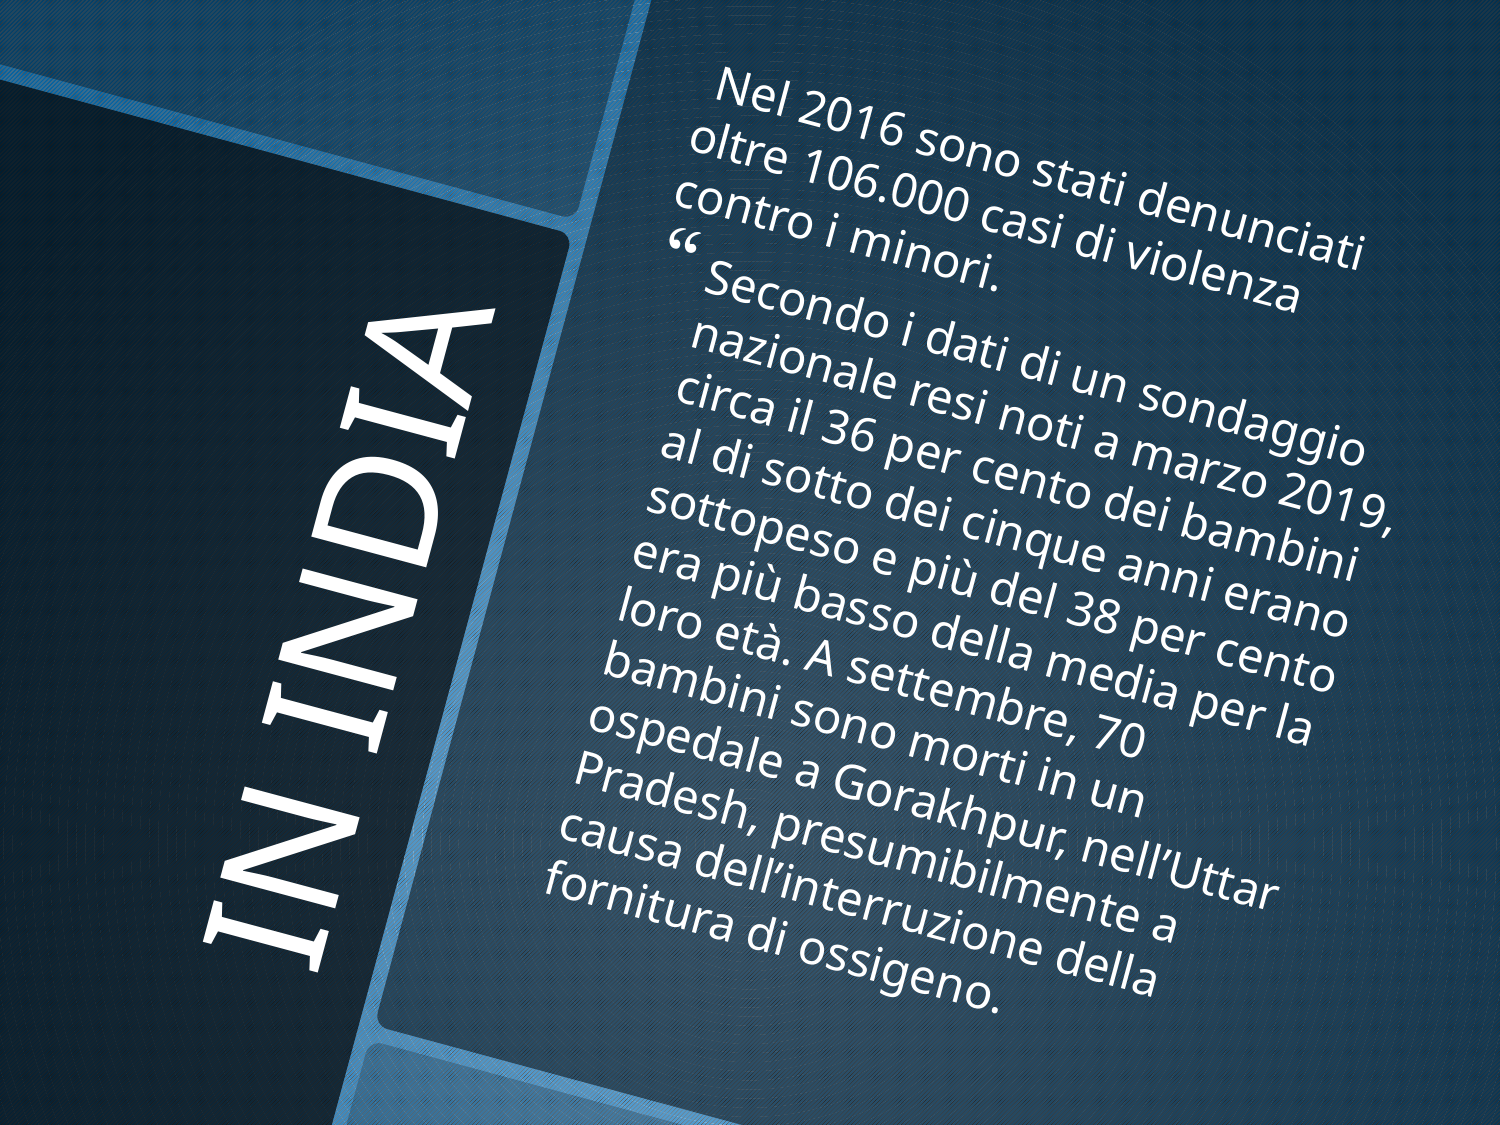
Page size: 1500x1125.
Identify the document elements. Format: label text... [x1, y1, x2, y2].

title IN INDIA [69, 181, 554, 1056]
list Nel 2016 sono stati denunciati oltre 106.000 casi di violenza contro i minori. Secondo i dati di un sondaggio nazionale resi noti a marzo 2019, circa il 36 per cento dei bambini al di sotto dei cinque anni erano sottopeso e più del 38 per cento era più basso della media per la loro età. A settembre, 70 bambini sono morti in un ospedale a Gorakhpur, nell’Uttar Pradesh, presumibilmente a causa dell’interruzione della fornitura di ossigeno. [465, 13, 1496, 1125]
